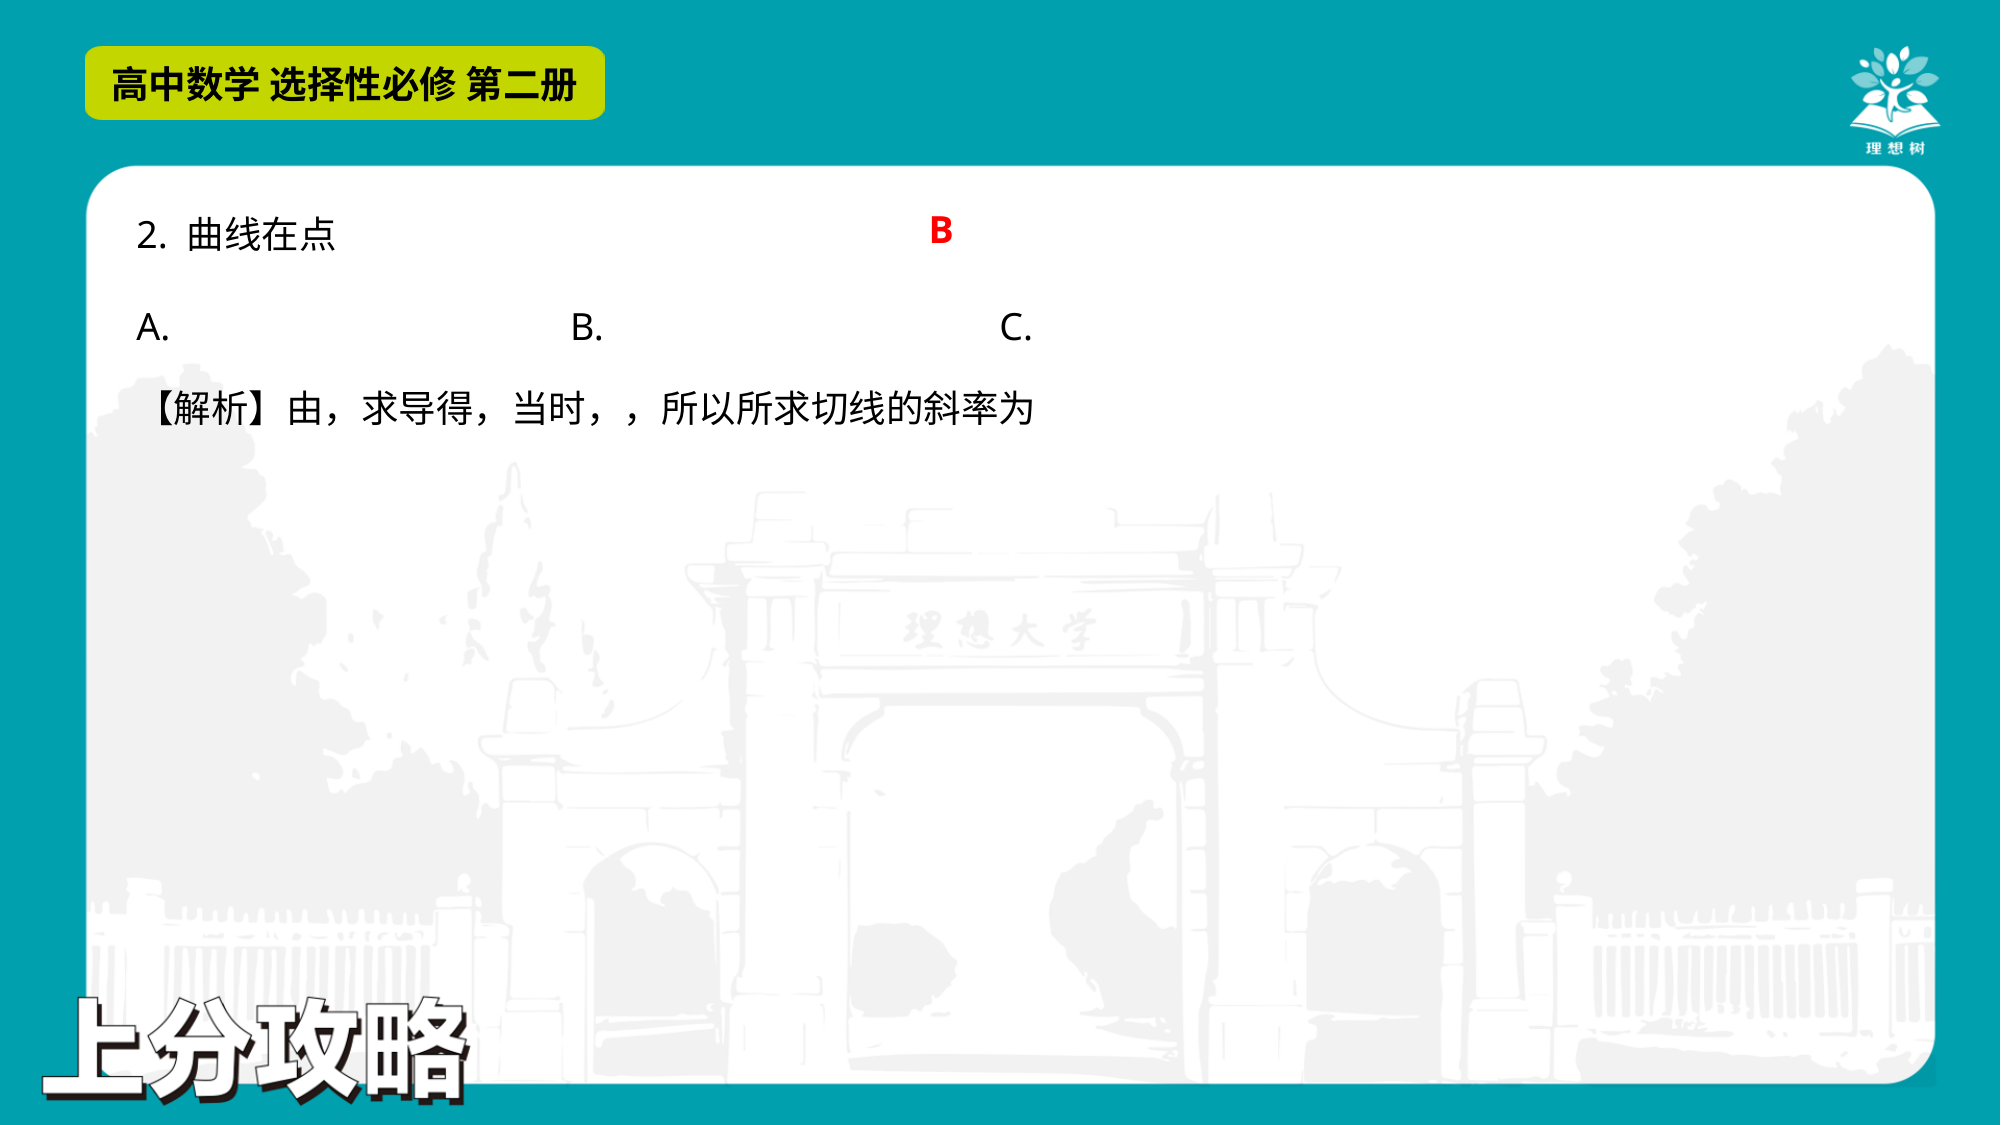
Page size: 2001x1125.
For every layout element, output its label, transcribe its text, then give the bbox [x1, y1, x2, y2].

text_box B [913, 205, 969, 250]
picture [0, 0, 2000, 1125]
